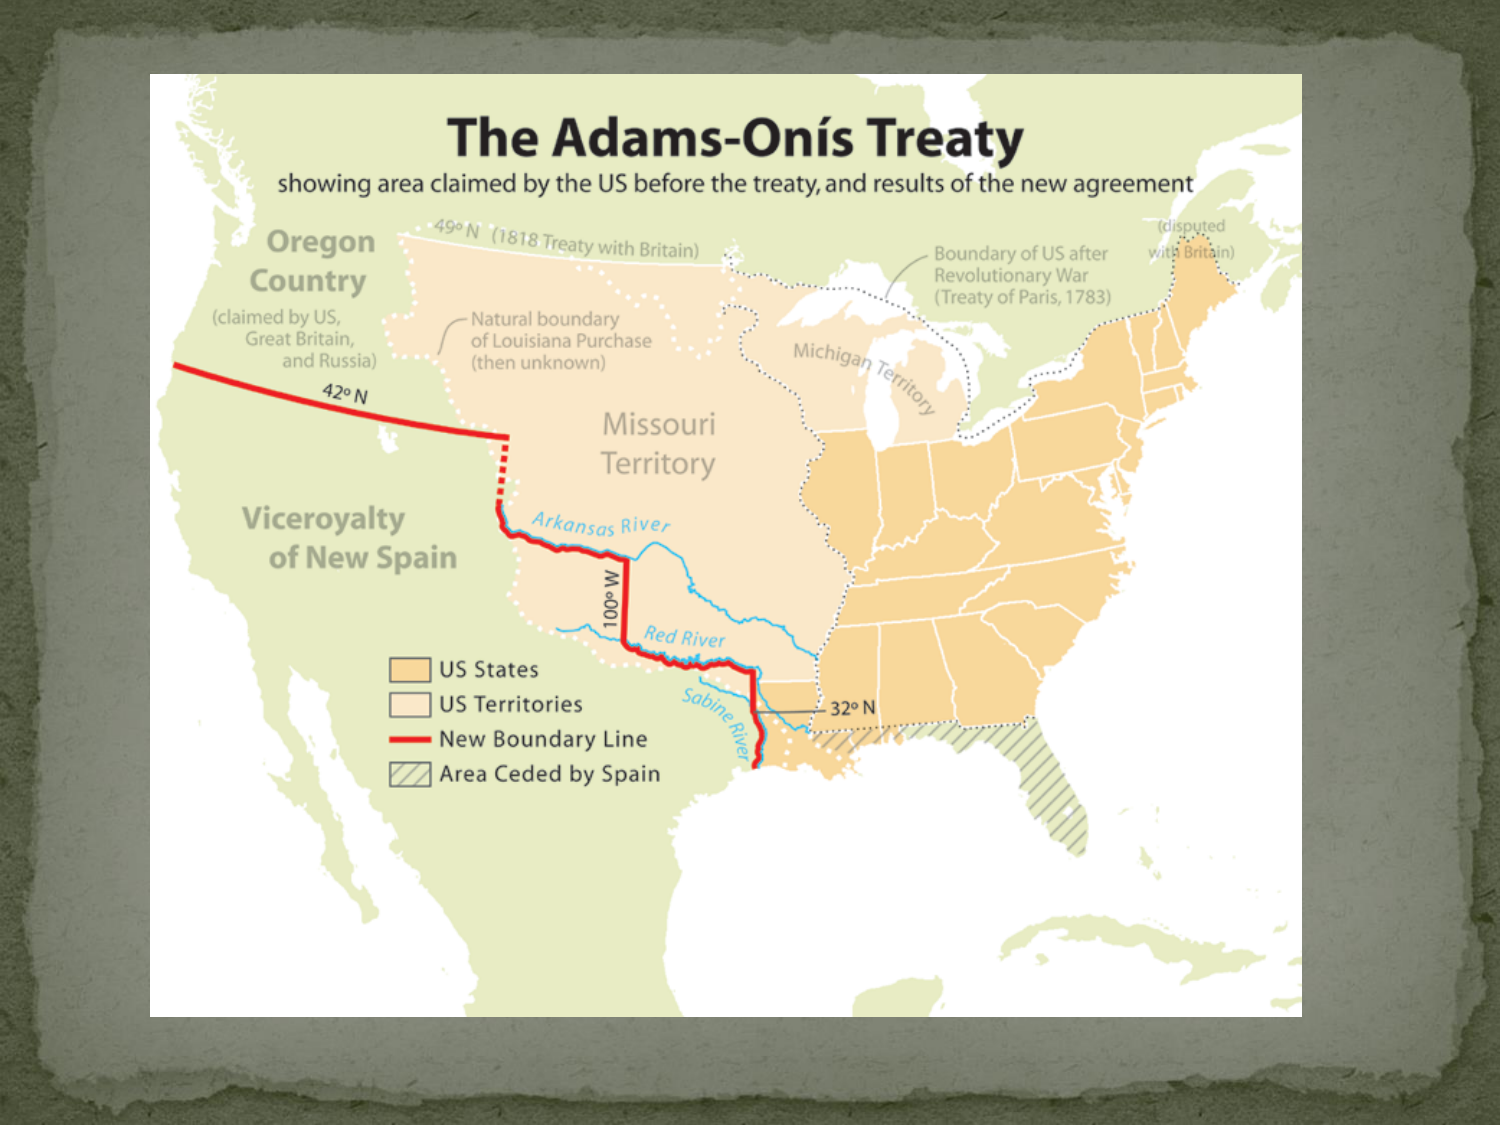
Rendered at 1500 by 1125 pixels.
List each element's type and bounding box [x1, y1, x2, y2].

list [149, 74, 1302, 1017]
picture [0, 0, 1500, 1125]
title [36, 24, 1425, 272]
